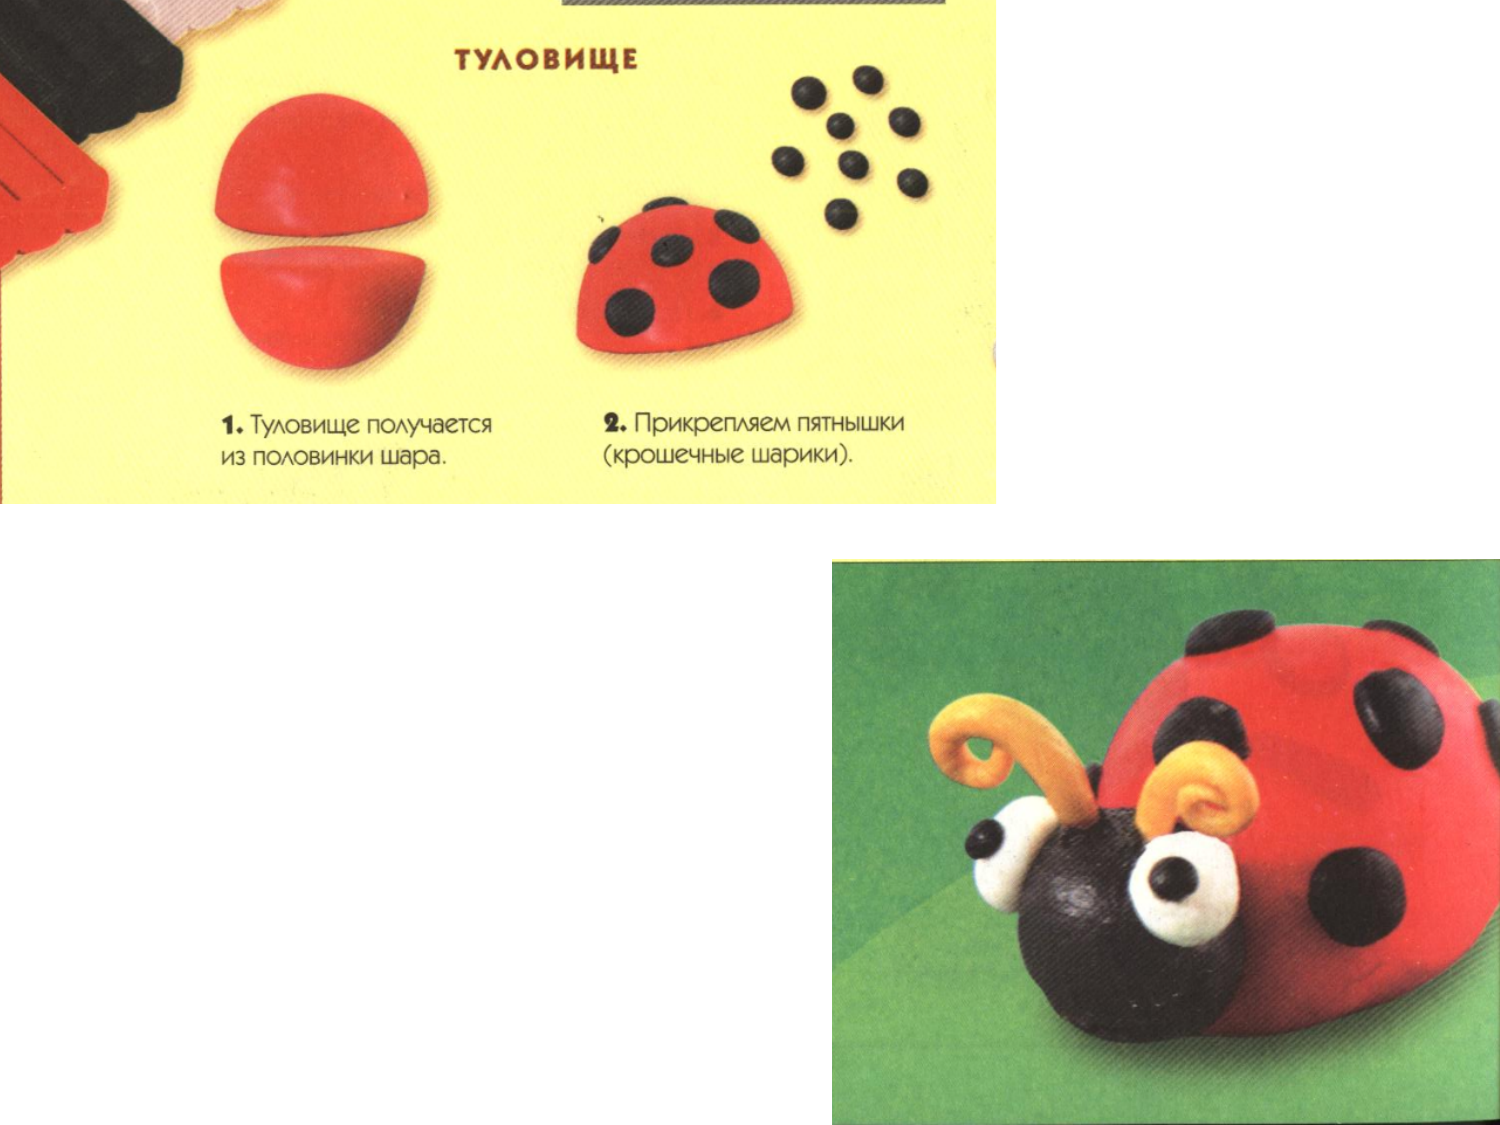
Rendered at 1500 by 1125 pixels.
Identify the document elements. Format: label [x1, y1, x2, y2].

picture [832, 507, 1500, 1125]
picture [0, 0, 997, 751]
